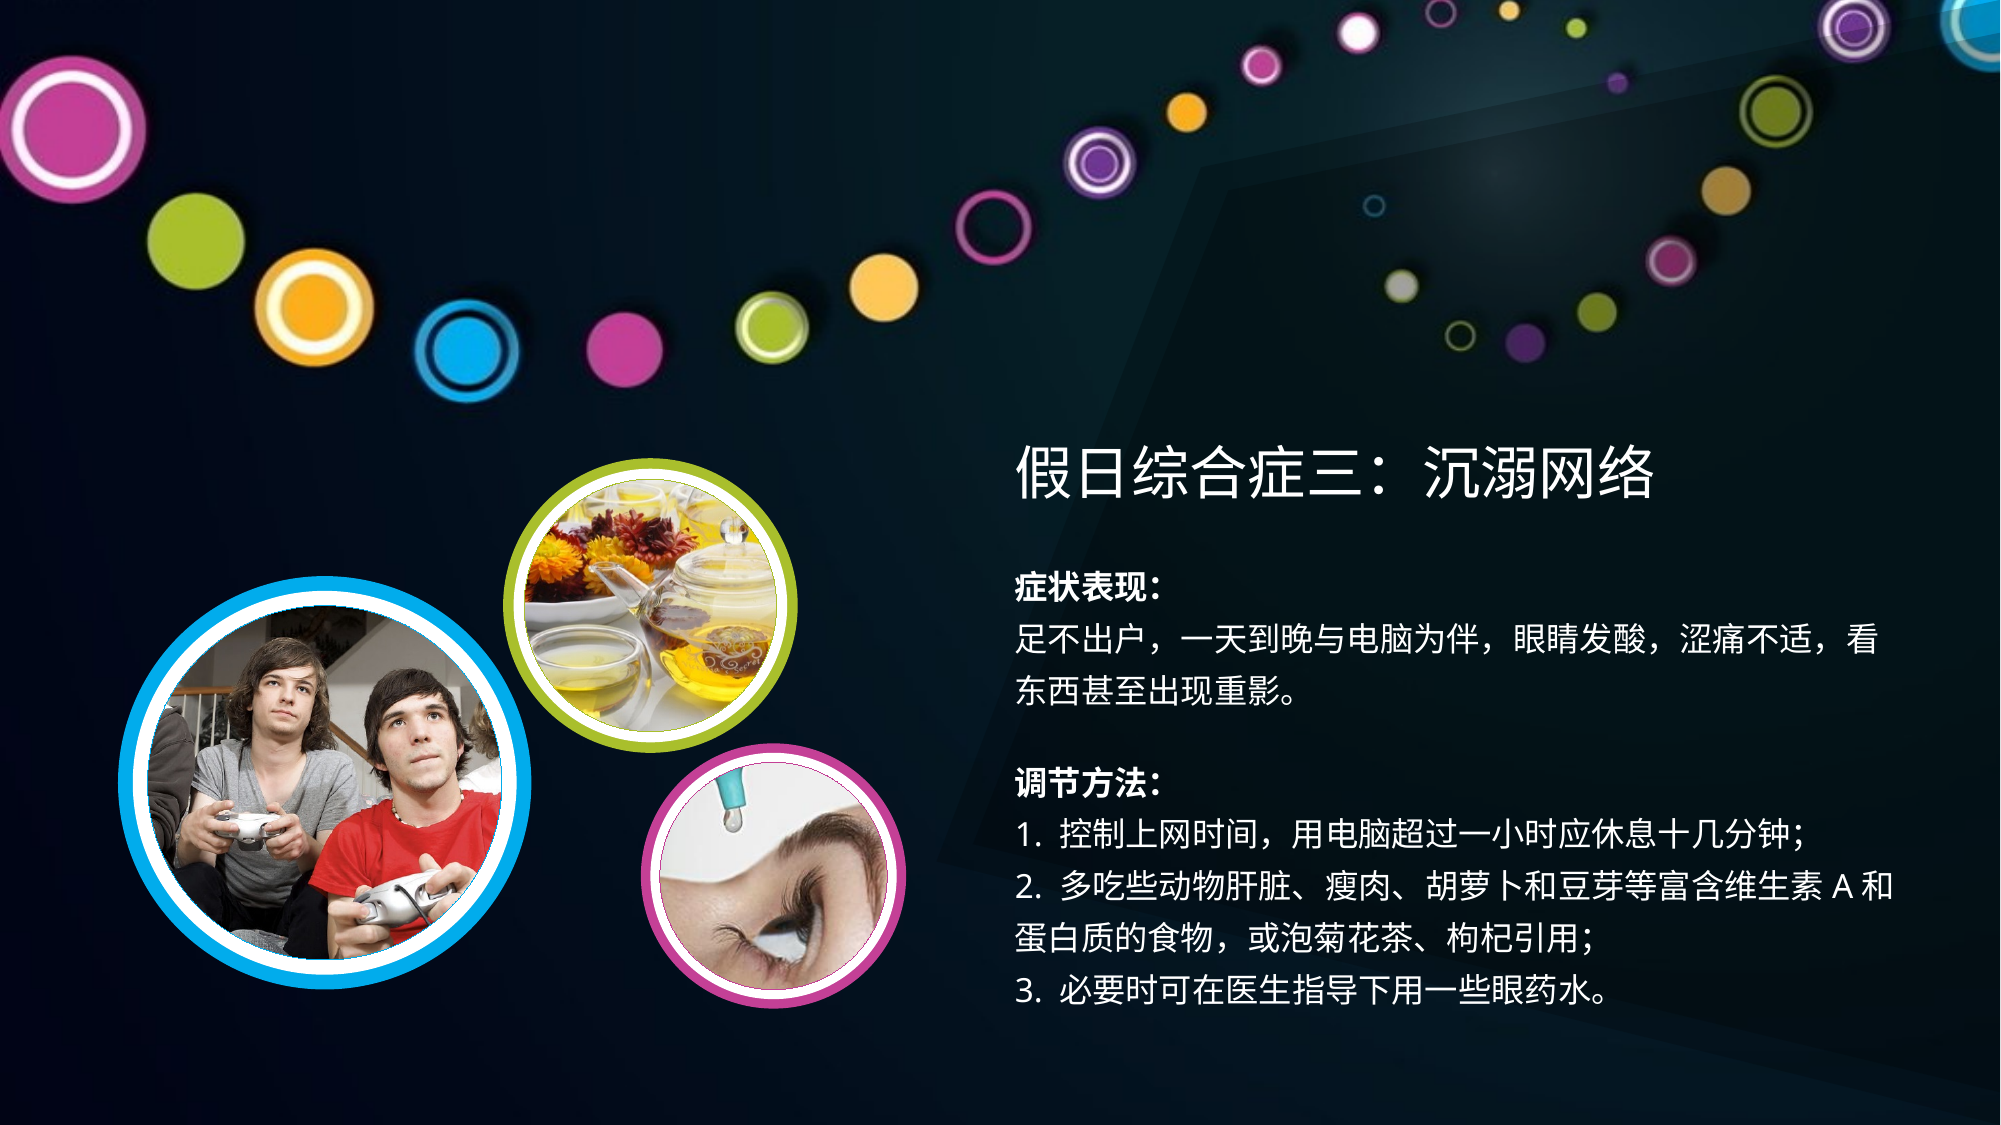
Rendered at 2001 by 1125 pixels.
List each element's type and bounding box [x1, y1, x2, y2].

text_box [503, 458, 798, 753]
text_box [640, 743, 907, 1009]
picture [0, 0, 936, 1125]
text_box [936, 0, 2000, 1125]
text_box [117, 576, 532, 990]
